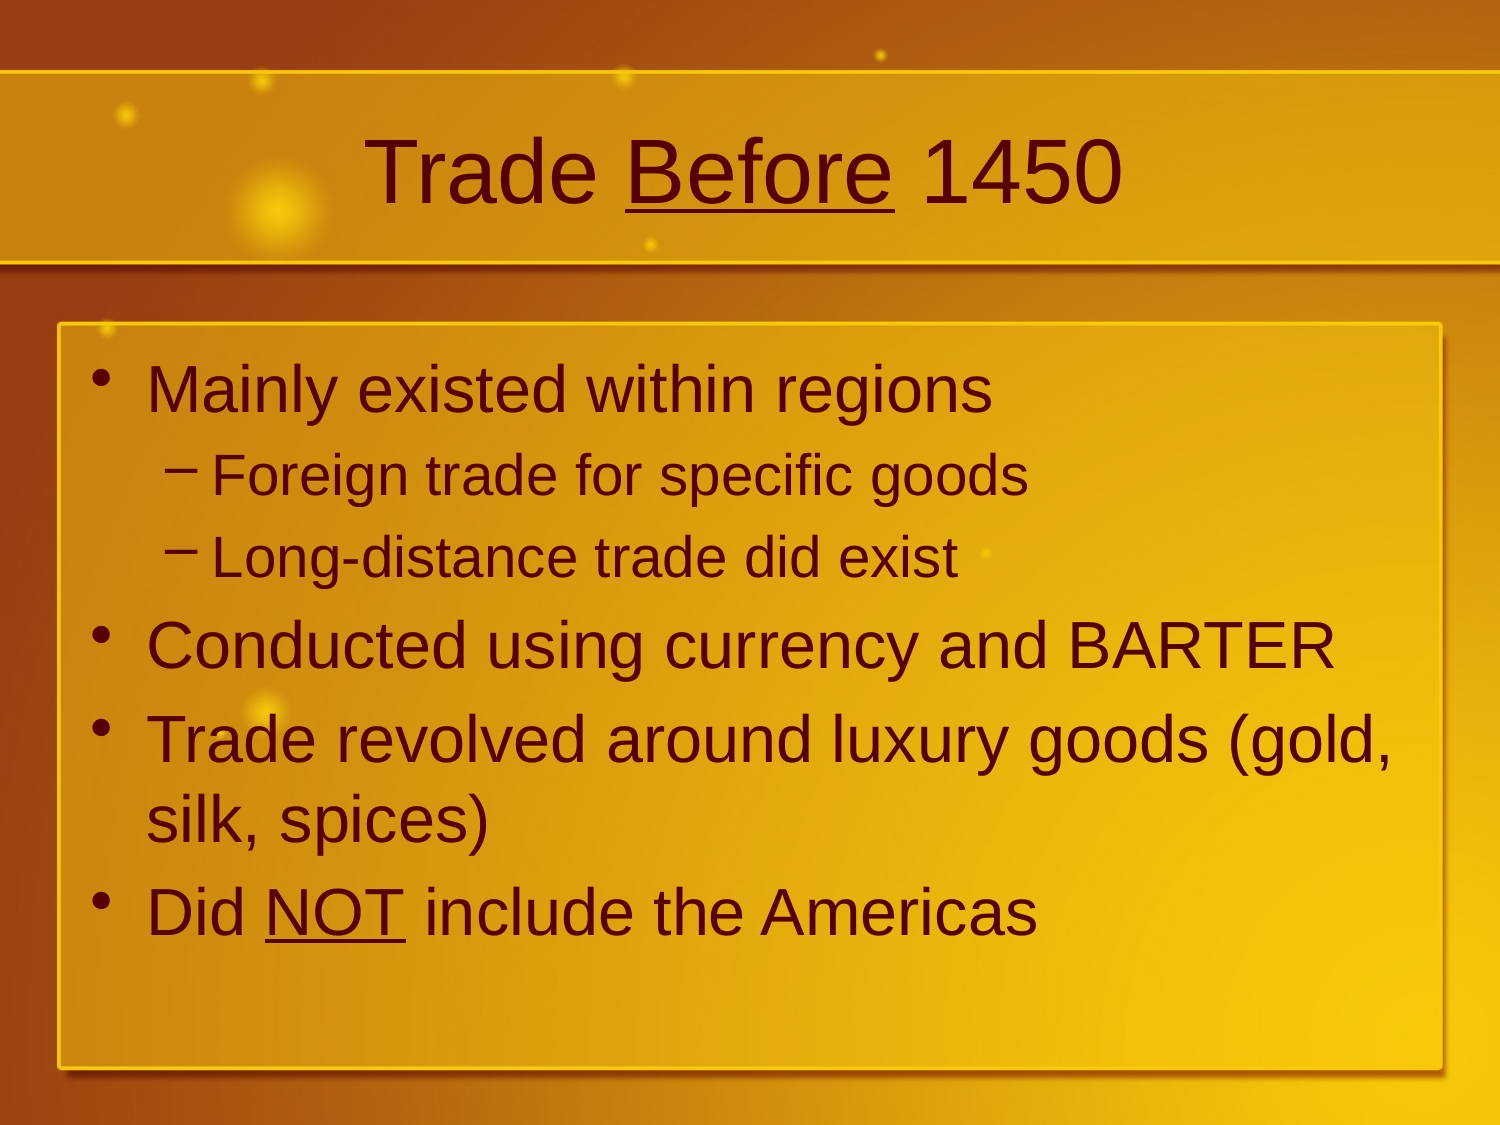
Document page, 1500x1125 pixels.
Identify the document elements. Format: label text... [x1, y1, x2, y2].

title Trade Before 1450 [29, 77, 1460, 256]
picture [0, 0, 1500, 1125]
list Mainly existed within regions Foreign trade for specific goods Long-distance trade did exist Conducted using currency and BARTER Trade revolved around luxury goods (gold, silk, spices) Did NOT include the Americas [74, 337, 1426, 1059]
